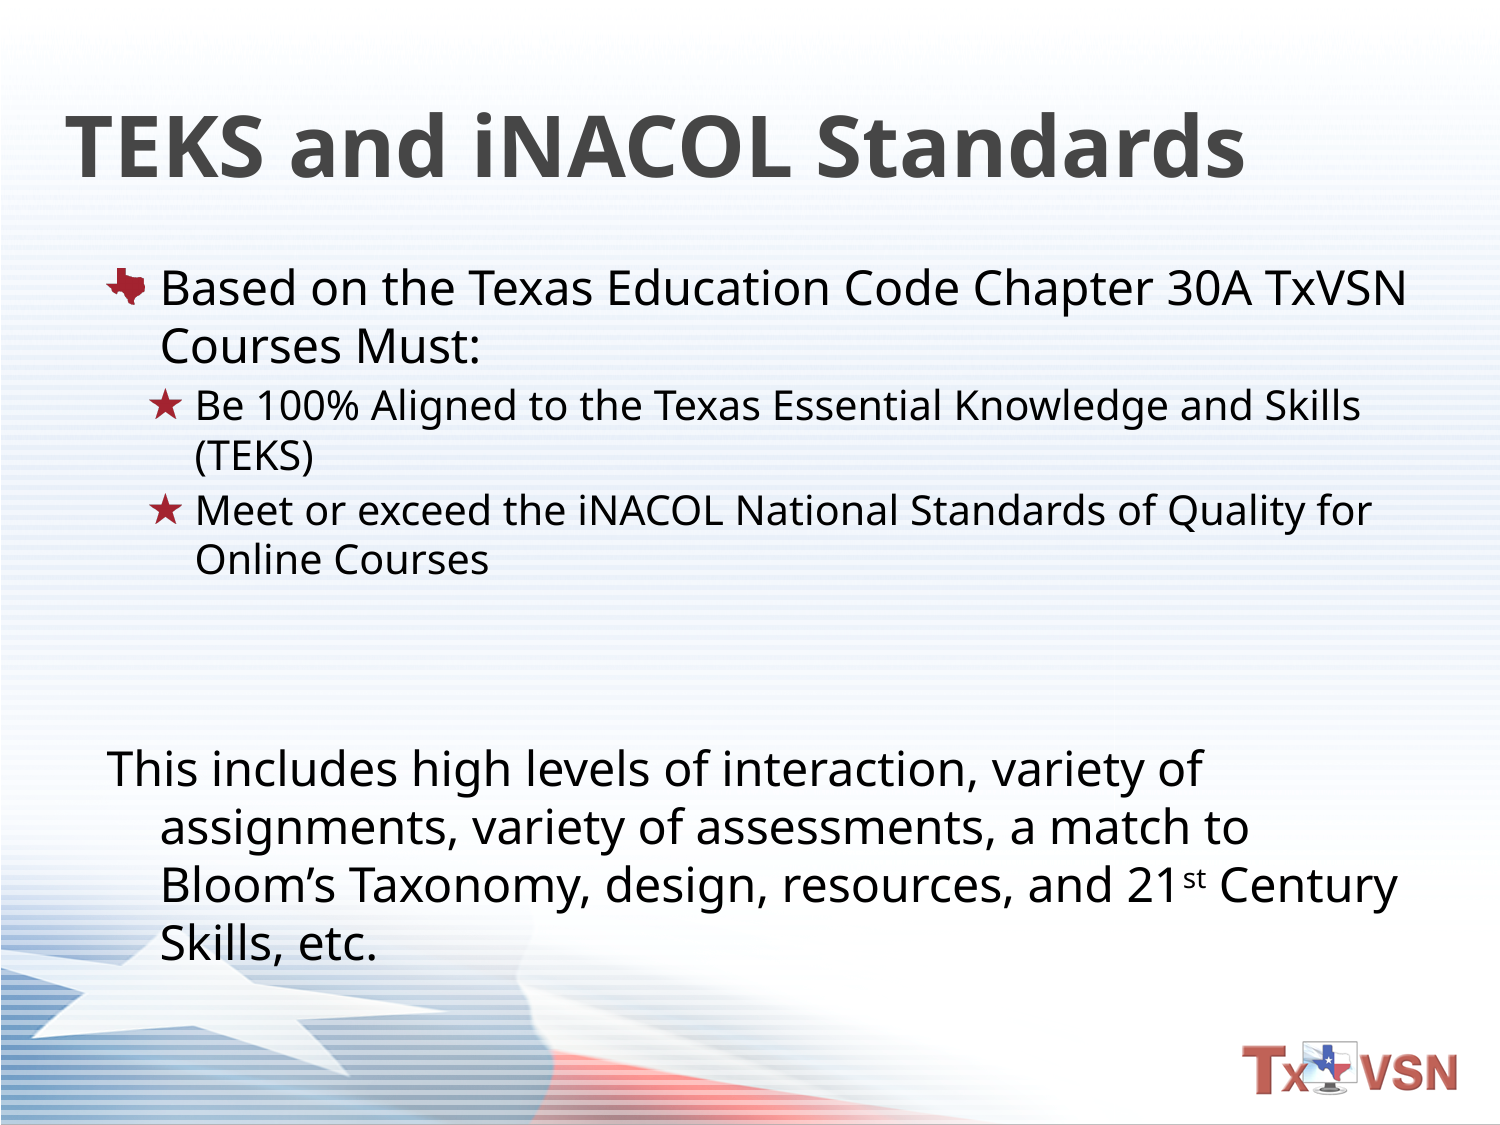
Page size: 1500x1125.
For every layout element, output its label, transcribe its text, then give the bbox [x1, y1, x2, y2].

title TEKS and iNACOL Standards [50, 50, 1400, 238]
picture [0, 0, 1500, 1125]
list Based on the Texas Education Code Chapter 30A TxVSN Courses Must: Be 100% Aligned to the Texas Essential Knowledge and Skills (TEKS) Meet or exceed the iNACOL National Standards of Quality for Online Courses This includes high levels of interaction, variety of assignments, variety of assessments, a match to Bloom’s Taxonomy, design, resources, and 21st Century Skills, etc. [75, 249, 1438, 986]
